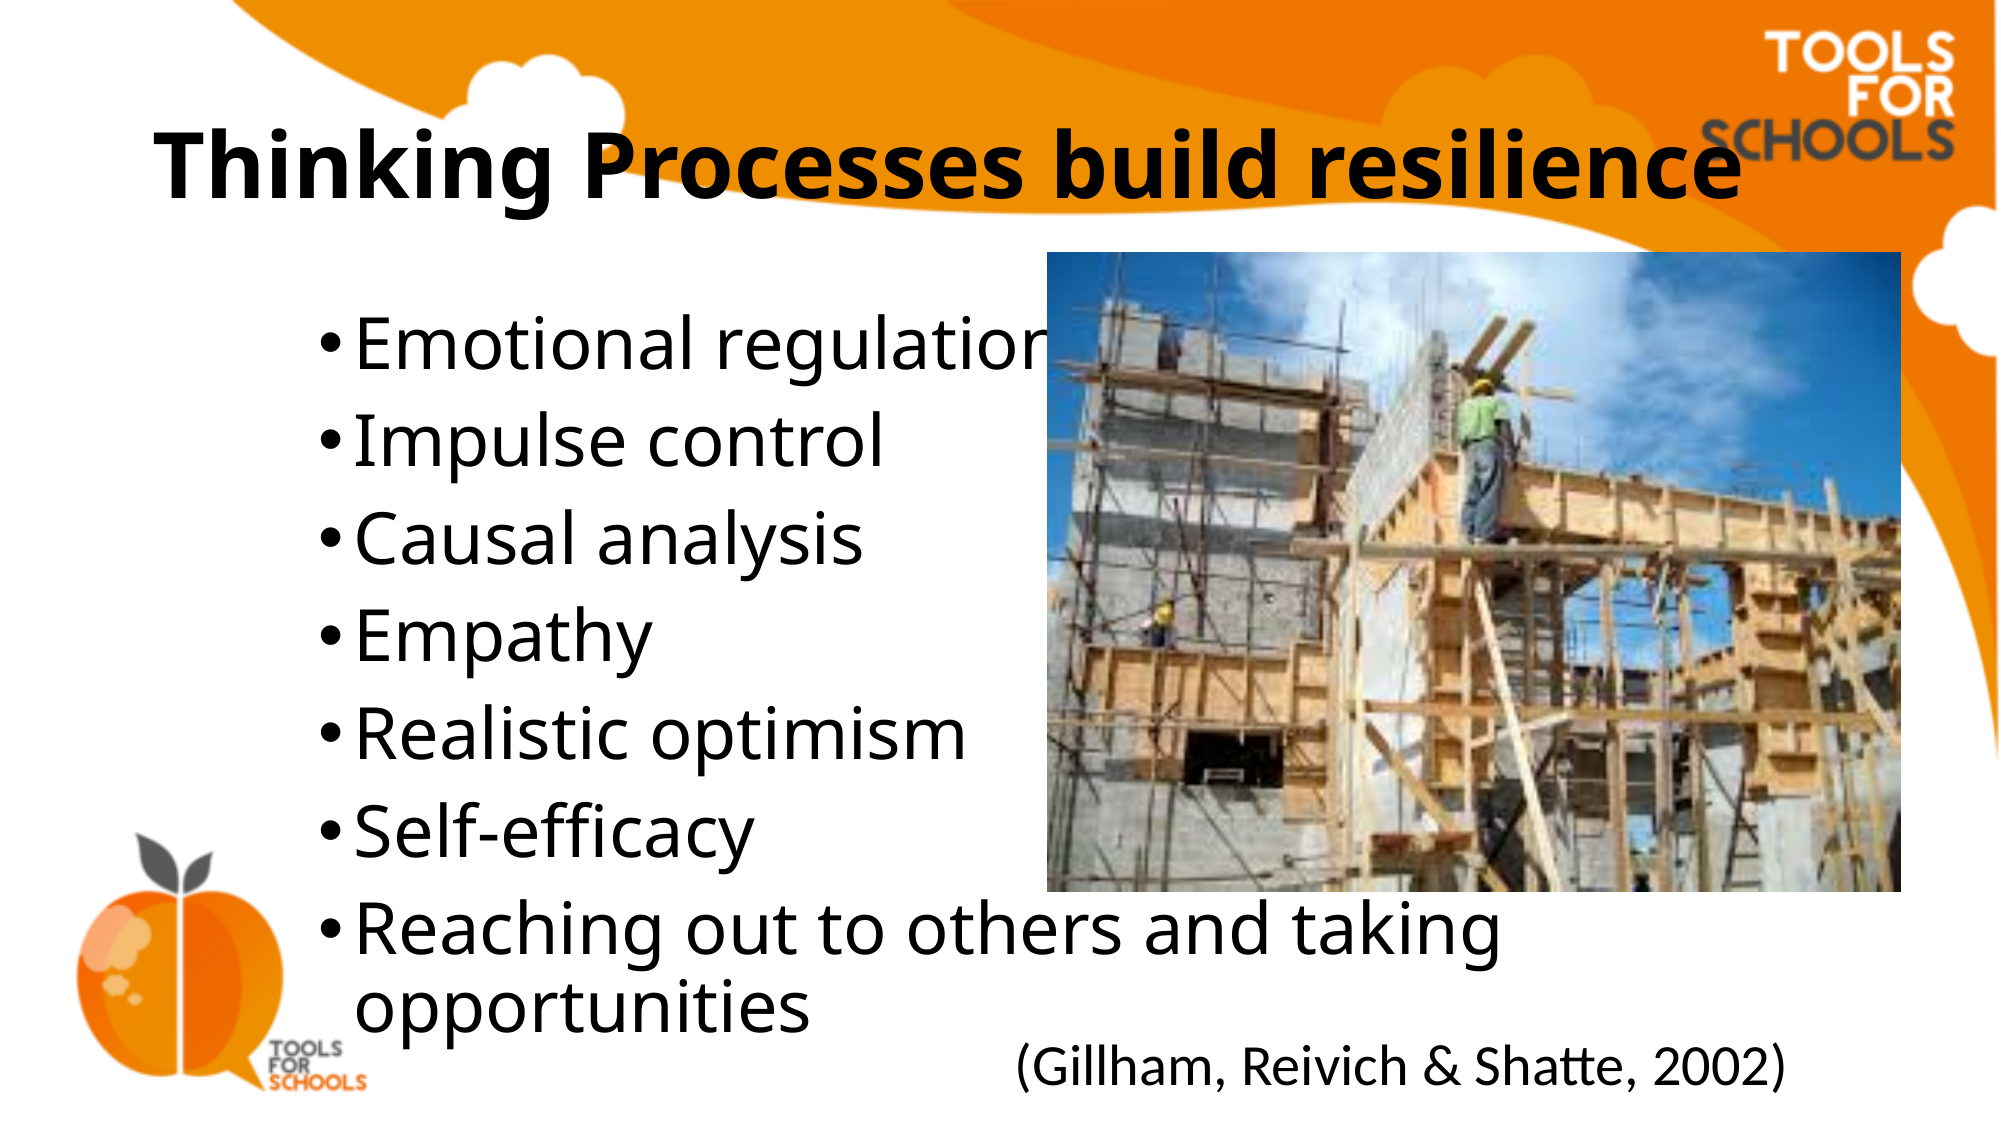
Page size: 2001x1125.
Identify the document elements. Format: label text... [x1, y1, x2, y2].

picture [0, 0, 2001, 1125]
text_box (Gillham, Reivich & Shatte, 2002) [763, 1020, 1804, 1105]
title Thinking Processes build resilience [137, 59, 1863, 278]
list Emotional regulation Impulse control Causal analysis Empathy Realistic optimism Self-efficacy Reaching out to others and taking opportunities [303, 299, 1863, 1059]
